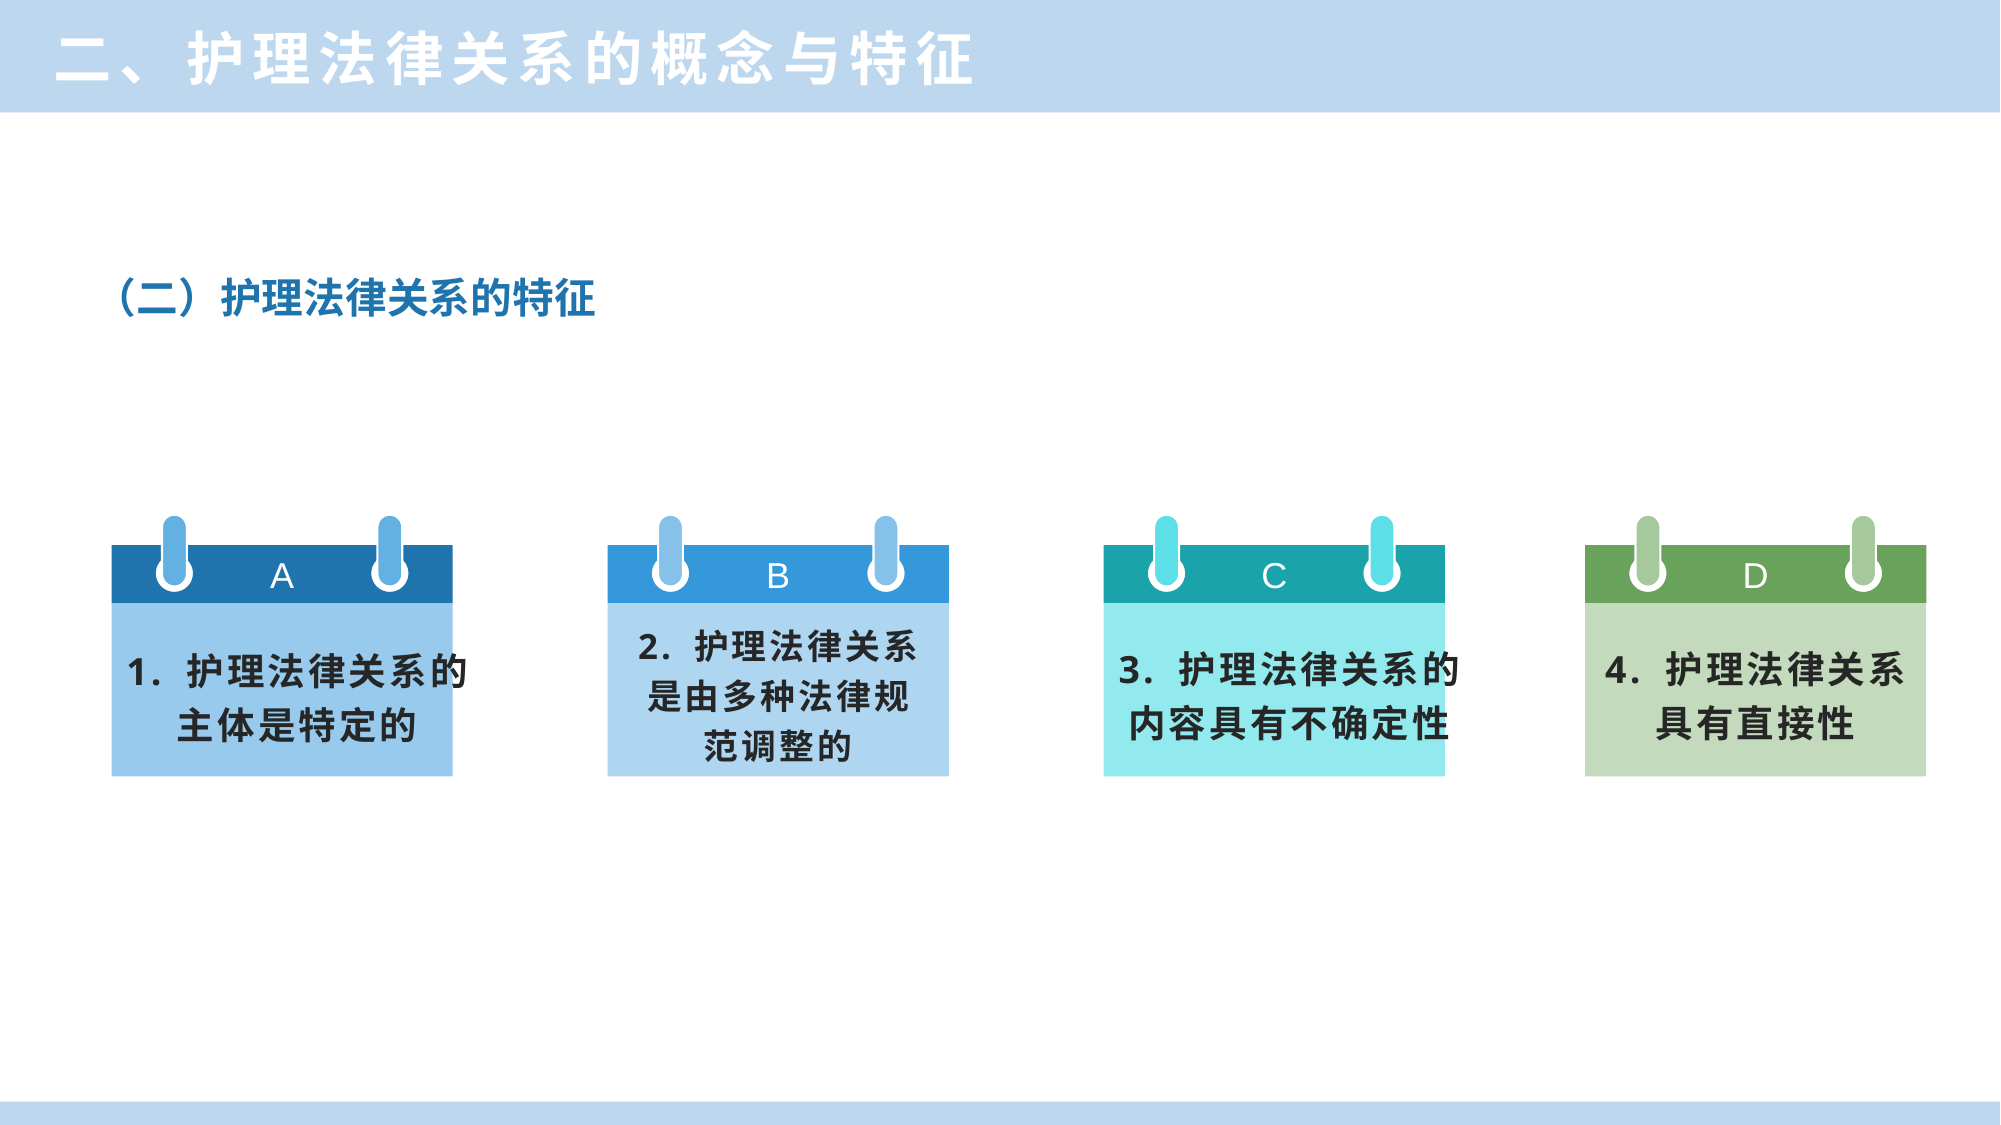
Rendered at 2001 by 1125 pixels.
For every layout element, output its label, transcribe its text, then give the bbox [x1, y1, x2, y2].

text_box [1585, 514, 1927, 777]
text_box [607, 514, 949, 777]
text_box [111, 514, 453, 777]
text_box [1103, 514, 1445, 777]
text_box 二、护理法律关系的概念与特征 [41, 16, 987, 98]
text_box （二）护理法律关系的特征 [80, 264, 874, 330]
